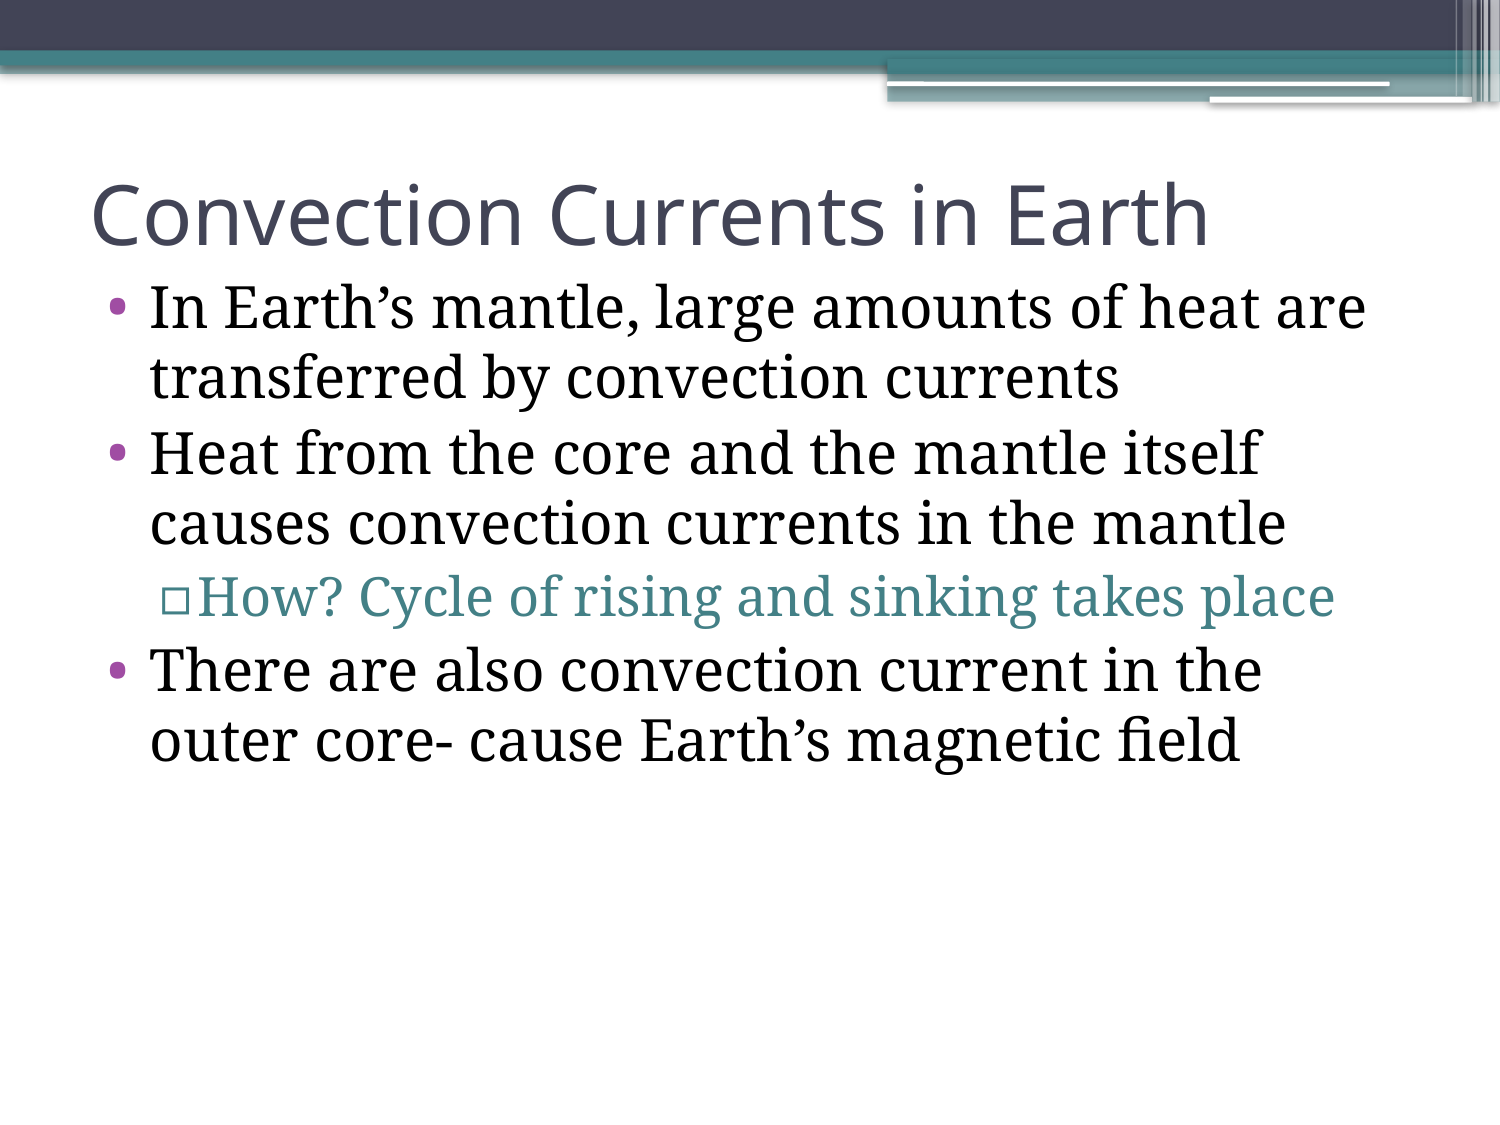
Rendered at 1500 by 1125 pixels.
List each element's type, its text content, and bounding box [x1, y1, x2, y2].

list In Earth’s mantle, large amounts of heat are transferred by convection currents Heat from the core and the mantle itself causes convection currents in the mantle How? Cycle of rising and sinking takes place There are also convection current in the outer core- cause Earth’s magnetic field [75, 262, 1425, 1079]
title Convection Currents in Earth [75, 125, 1425, 262]
